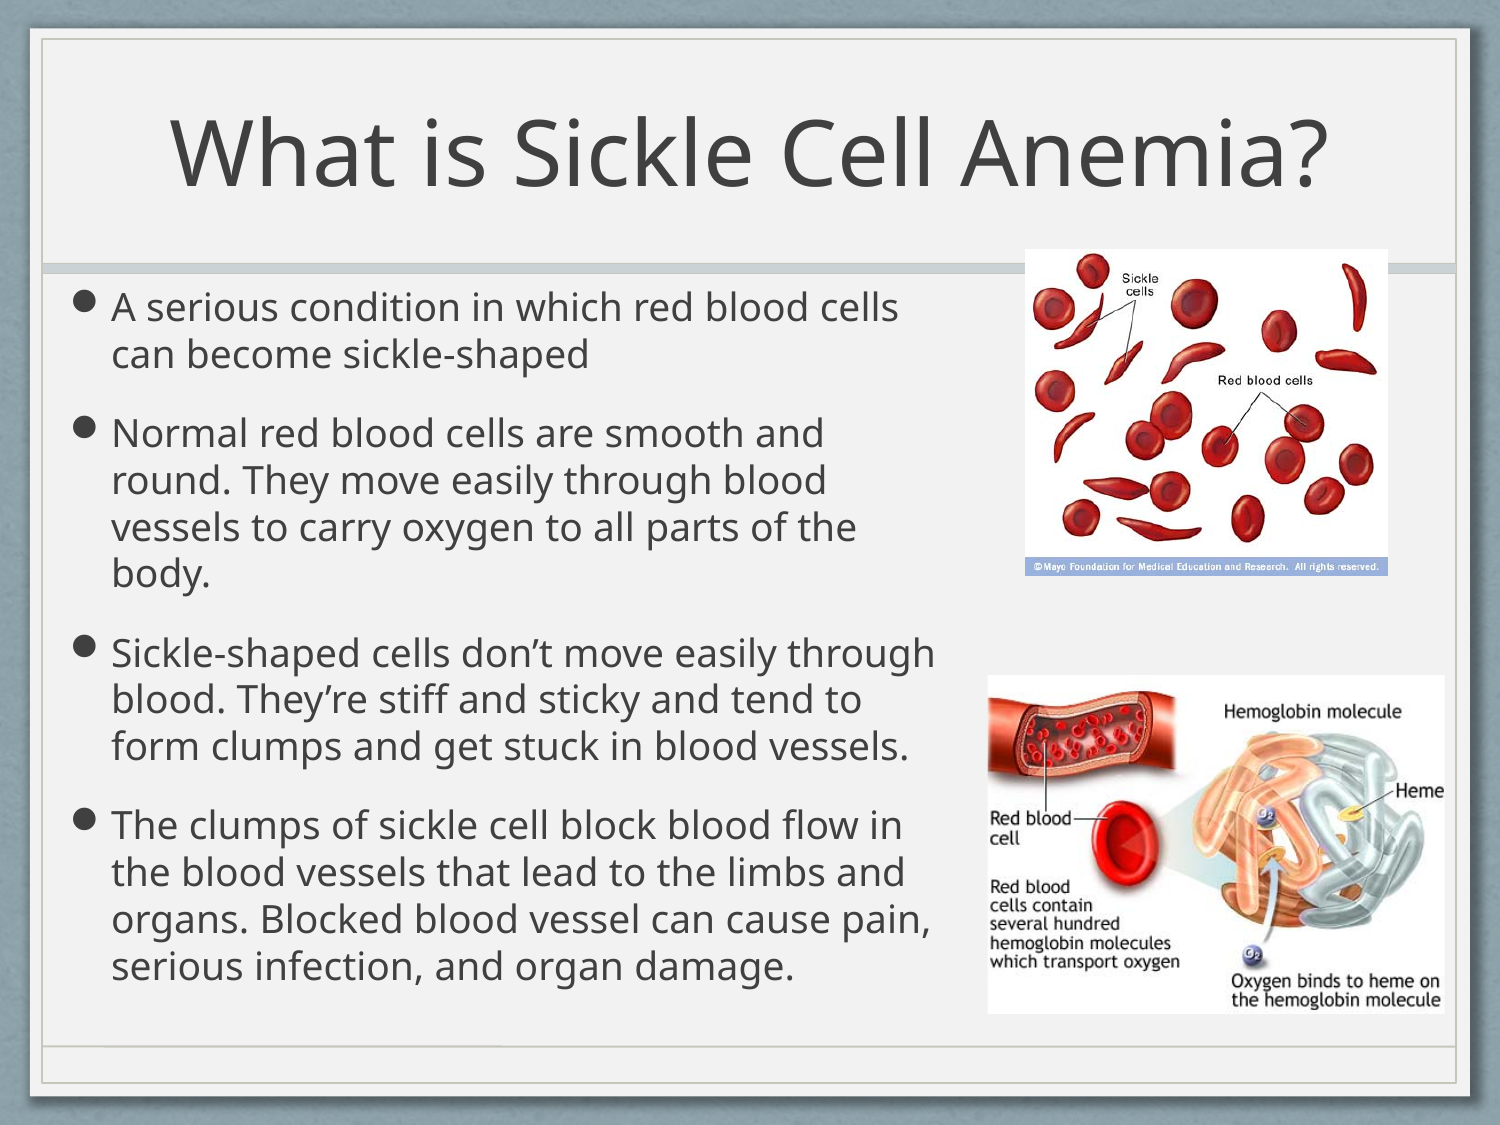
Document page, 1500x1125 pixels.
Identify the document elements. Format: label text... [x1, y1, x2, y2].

list A serious condition in which red blood cells can become sickle-shaped Normal red blood cells are smooth and round. They move easily through blood vessels to carry oxygen to all parts of the body. Sickle-shaped cells don’t move easily through blood. They’re stiff and sticky and tend to form clumps and get stuck in blood vessels. The clumps of sickle cell block blood flow in the blood vessels that lead to the limbs and organs. Blocked blood vessel can cause pain, serious infection, and organ damage. [54, 275, 963, 1025]
picture [986, 674, 1446, 1014]
title What is Sickle Cell Anemia? [147, 40, 1353, 260]
picture [1024, 249, 1388, 576]
